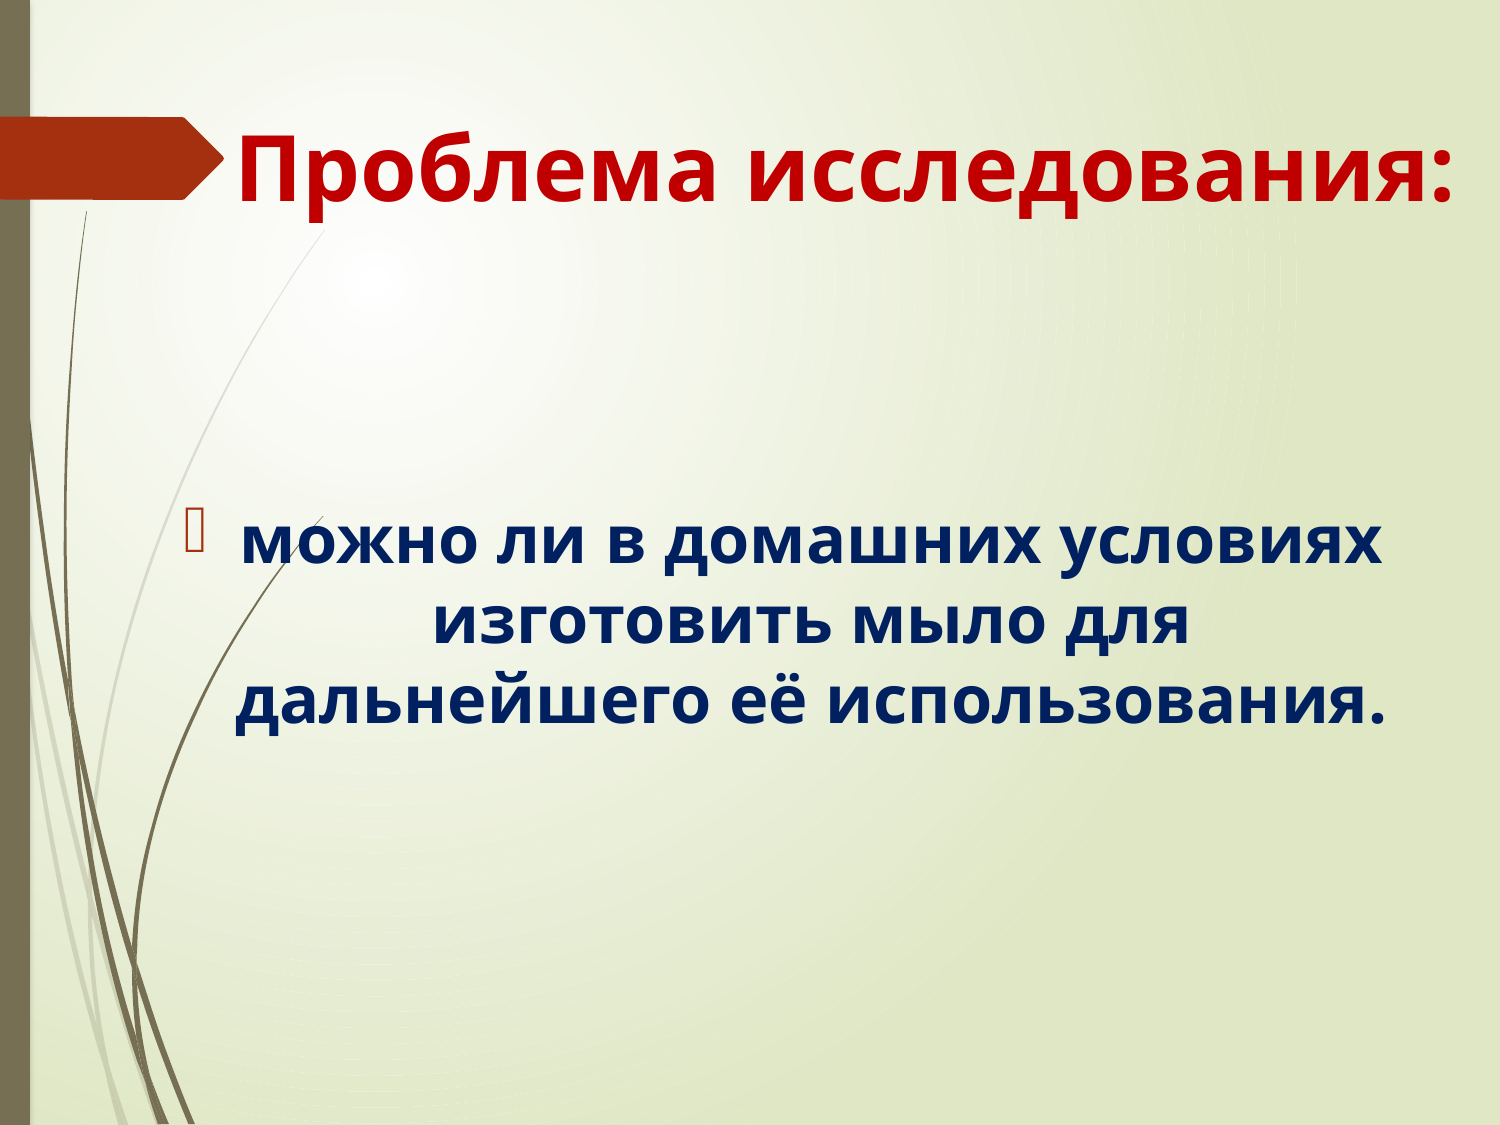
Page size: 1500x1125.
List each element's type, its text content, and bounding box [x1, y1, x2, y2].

title Проблема исследования: [171, 101, 1500, 302]
list можно ли в домашних условиях изготовить мыло для дальнейшего её использования. [117, 398, 1451, 894]
